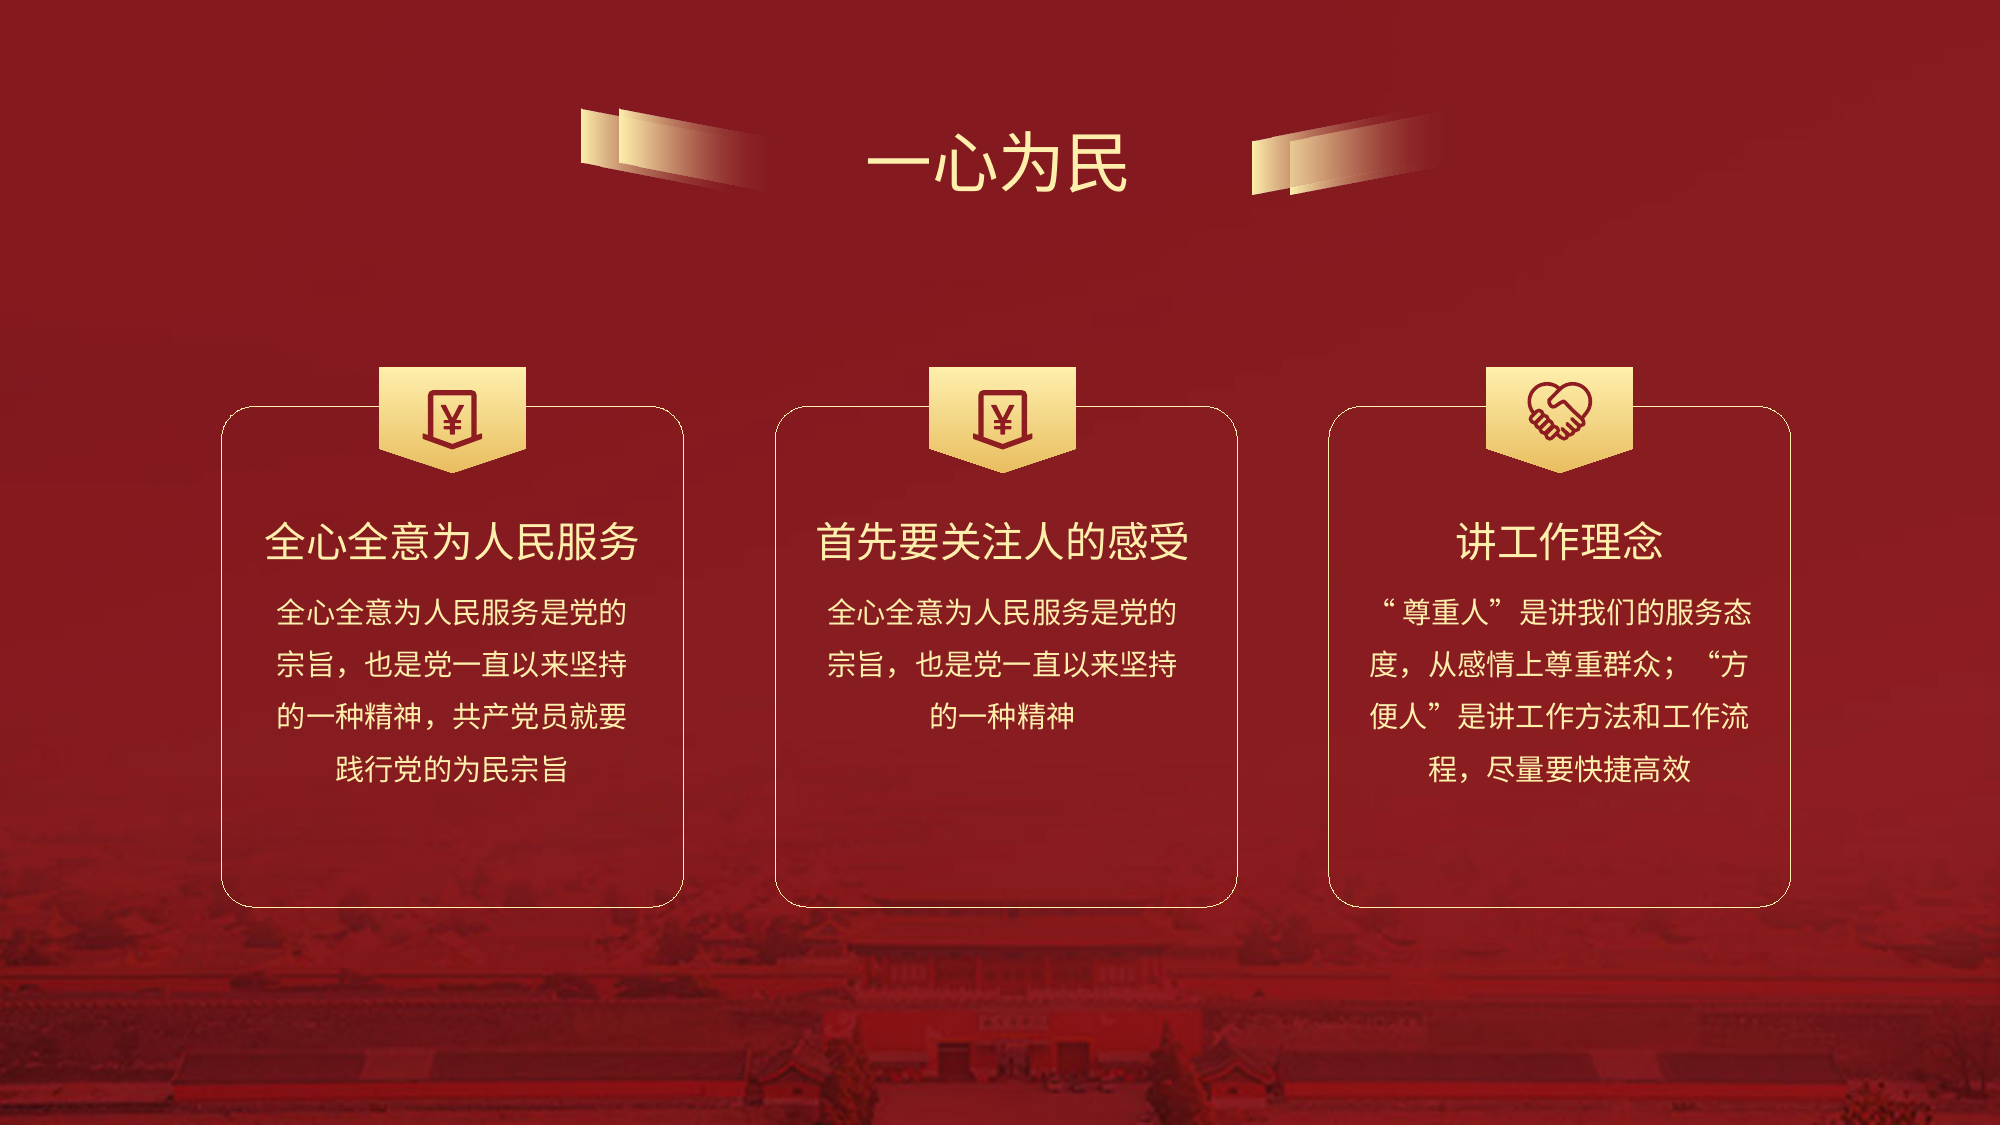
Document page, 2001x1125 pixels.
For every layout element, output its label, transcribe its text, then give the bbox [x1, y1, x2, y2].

text_box [1328, 406, 1791, 514]
text_box [775, 575, 1238, 908]
text_box [1485, 365, 1635, 474]
text_box [422, 390, 483, 450]
text_box 全心全意为人民服务是党的宗旨，也是党一直以来坚持的一种精神 [812, 568, 1194, 742]
text_box [1328, 575, 1791, 908]
text_box “尊重人”是讲我们的服务态度，从感情上尊重群众；“方便人”是讲工作方法和工作流程，尽量要快捷高效 [1349, 568, 1771, 794]
text_box [775, 406, 1238, 514]
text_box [1252, 108, 1457, 195]
text_box [973, 390, 1033, 450]
text_box [221, 406, 684, 514]
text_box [581, 108, 786, 195]
text_box [221, 575, 684, 908]
text_box 全心全意为人民服务 [195, 514, 710, 575]
text_box [1527, 381, 1593, 441]
text_box 一心为民 [372, 113, 1626, 209]
text_box 讲工作理念 [1303, 514, 1817, 575]
text_box [377, 365, 528, 474]
picture [0, 0, 2000, 1125]
text_box 全心全意为人民服务是党的宗旨，也是党一直以来坚持的一种精神，共产党员就要践行党的为民宗旨 [262, 568, 643, 794]
text_box 首先要关注人的感受 [746, 514, 1260, 575]
text_box [928, 365, 1078, 474]
